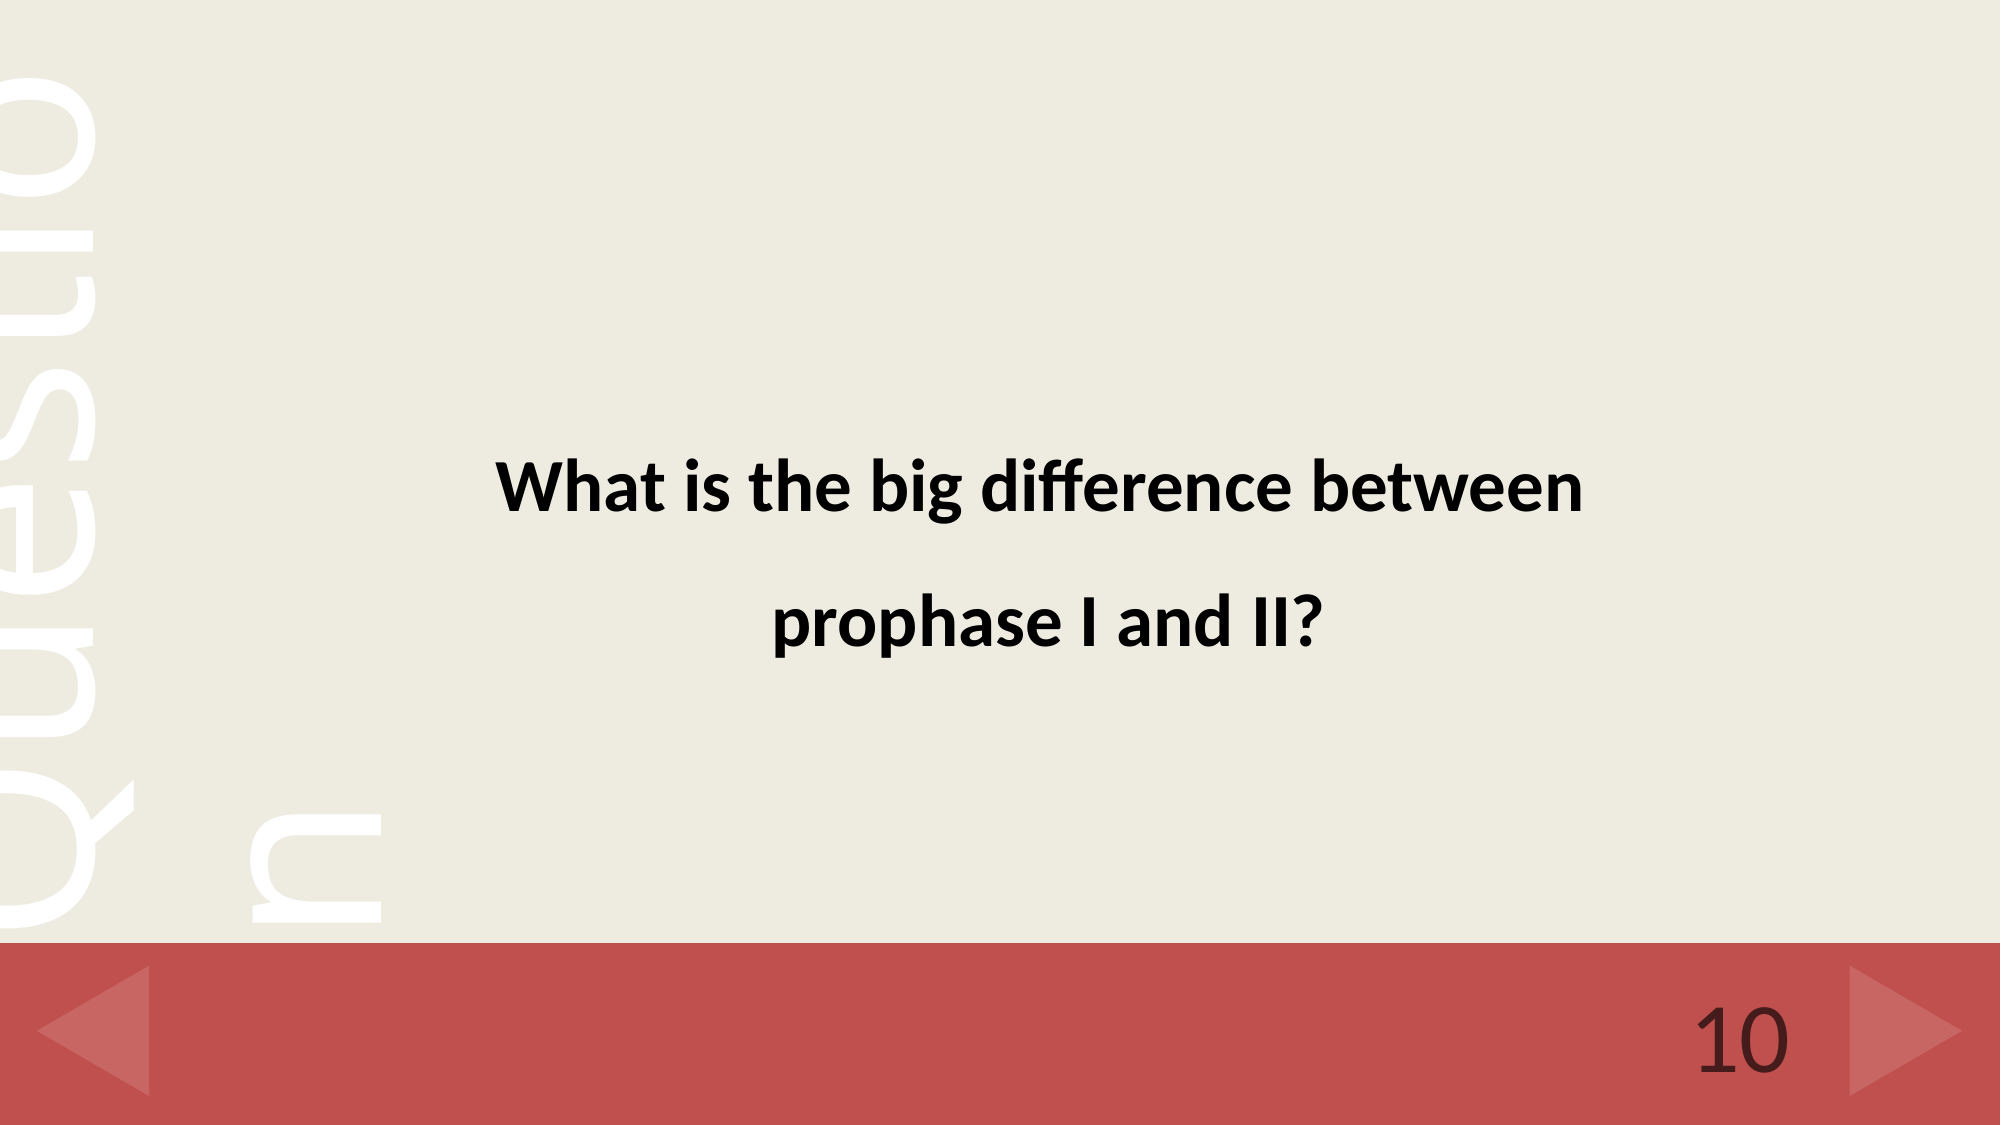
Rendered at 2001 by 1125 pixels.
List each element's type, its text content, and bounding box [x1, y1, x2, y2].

list What is the big difference between prophase I and II? [302, 307, 1797, 747]
list 10 [1494, 967, 1806, 1097]
